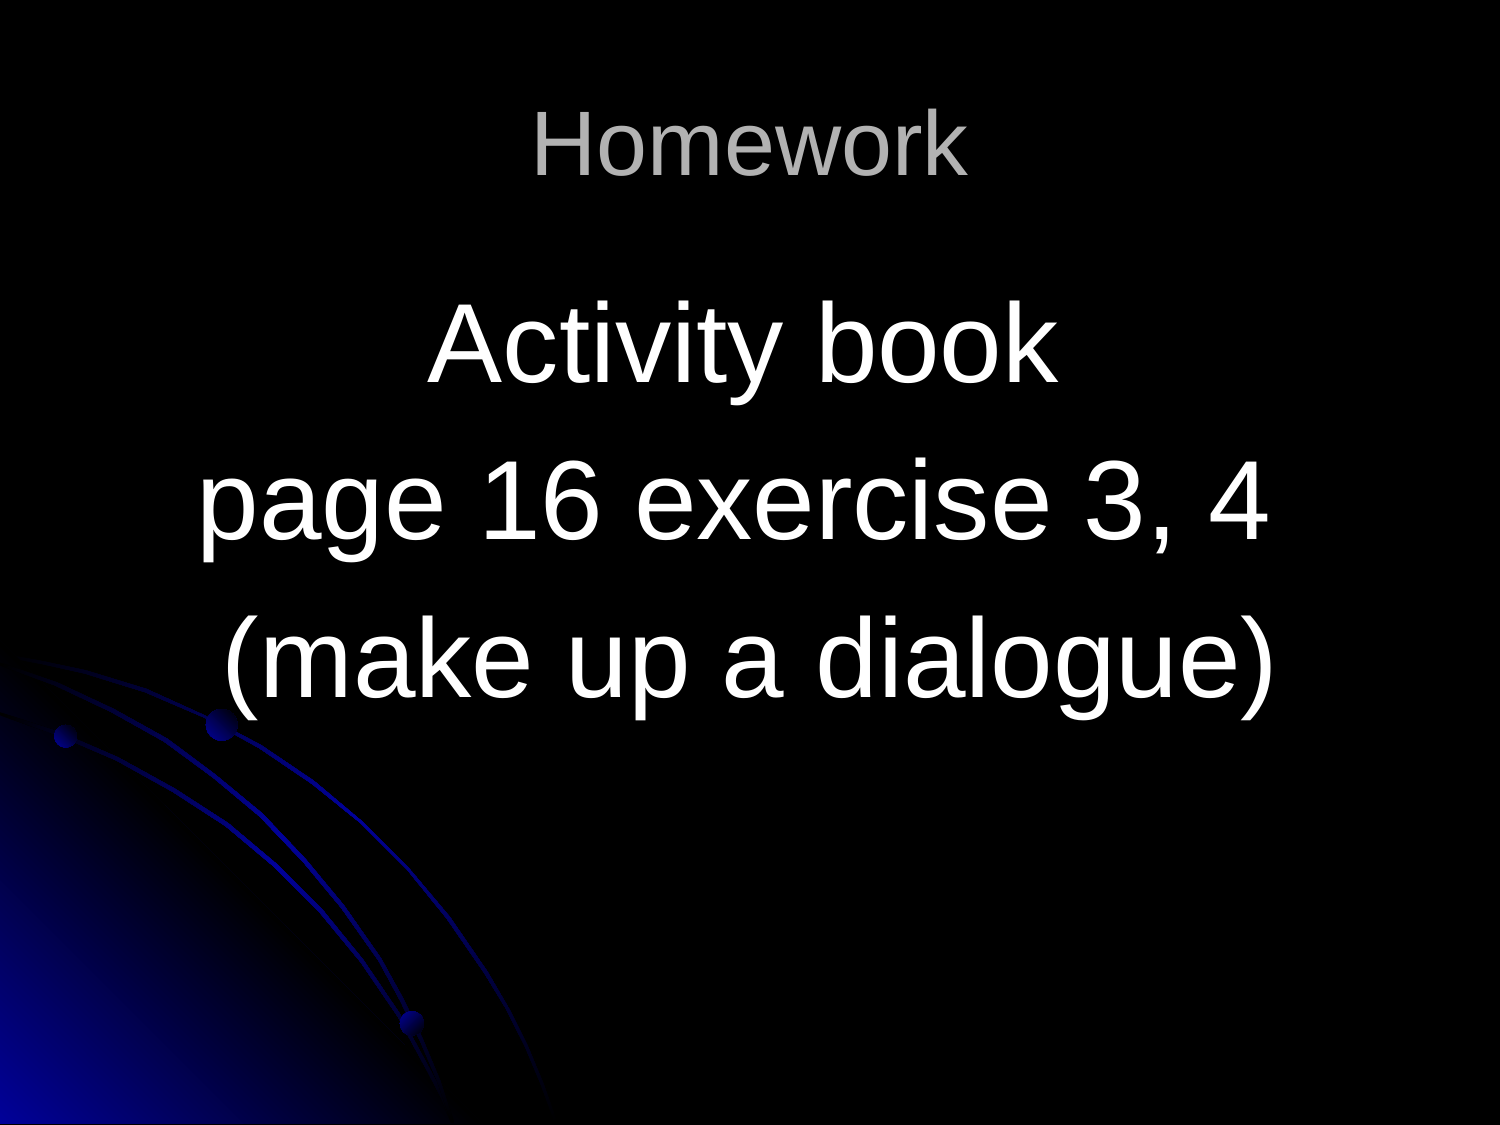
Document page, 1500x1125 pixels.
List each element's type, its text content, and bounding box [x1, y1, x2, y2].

list Activity book page 16 exercise 3, 4 (make up a dialogue) [75, 262, 1425, 1006]
title Homework [75, 45, 1425, 233]
